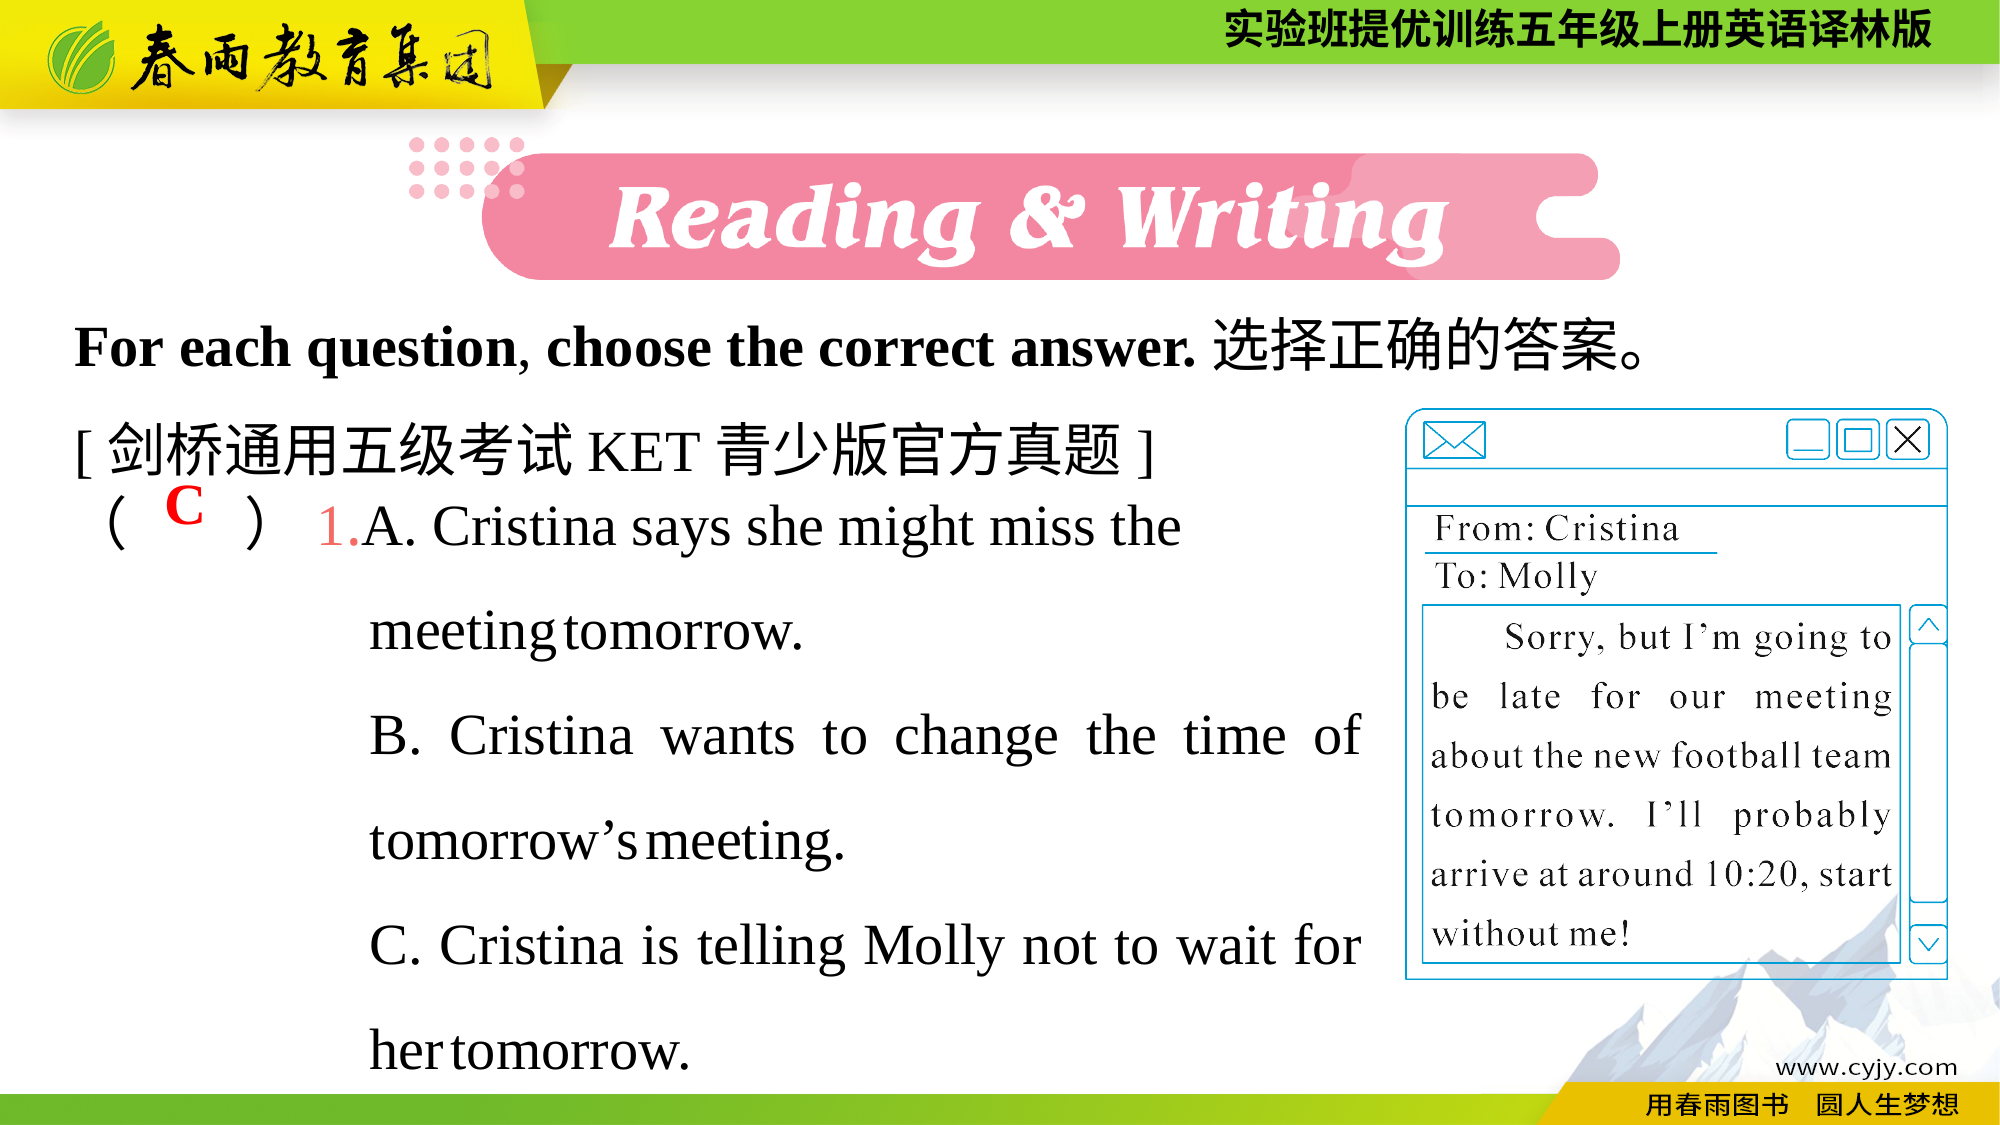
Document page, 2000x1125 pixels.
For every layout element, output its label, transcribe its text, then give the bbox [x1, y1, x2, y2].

list For each question, choose the correct answer.选择正确的答案。 [剑桥通用五级考试KET青少版官方真题] [59, 265, 1944, 480]
text_box C [149, 459, 222, 544]
text_box （ ）1.A. Cristina says she might miss the meeting tomorrow. B. Cristina wants to change the time of tomorrow’s meeting. C. Cristina is telling Molly not to wait for her tomorrow. [54, 444, 1378, 1089]
picture [0, 0, 2000, 1125]
